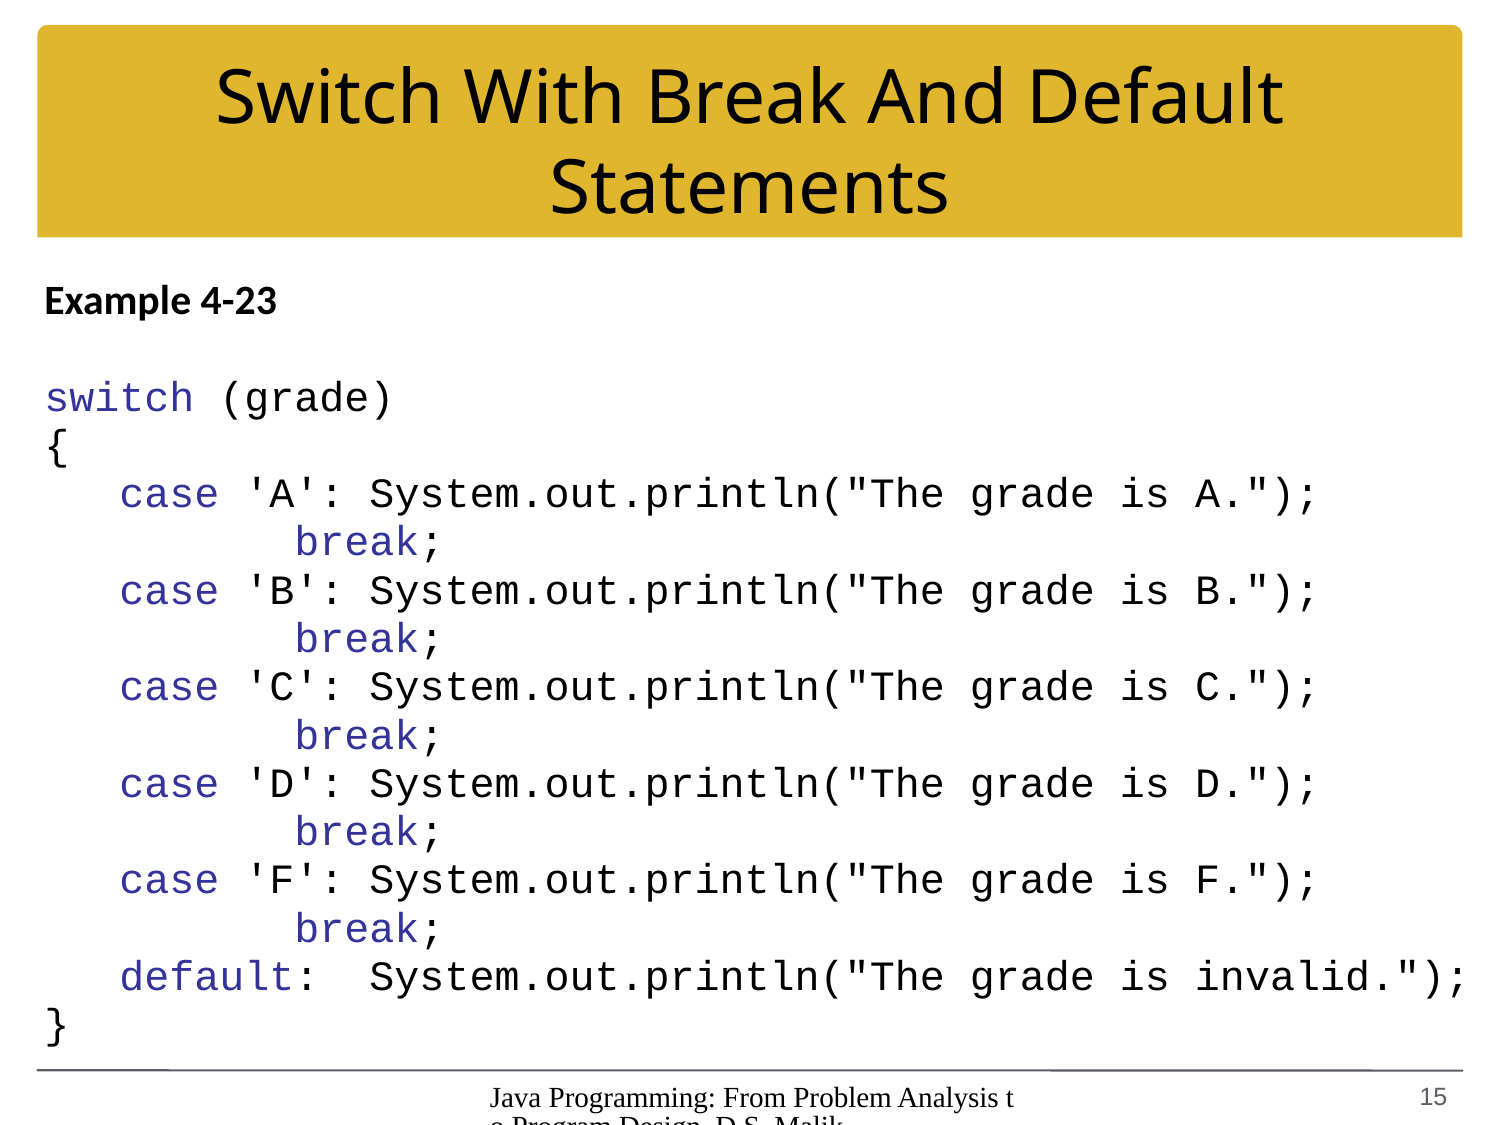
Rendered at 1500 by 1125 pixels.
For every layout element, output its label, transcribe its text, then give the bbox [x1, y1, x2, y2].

text_box Example 4-23 switch (grade) { case 'A': System.out.println("The grade is A."); break; case 'B': System.out.println("The grade is B."); break; case 'C': System.out.println("The grade is C."); break; case 'D': System.out.println("The grade is D."); break; case 'F': System.out.println("The grade is F."); break; default: System.out.println("The grade is invalid."); } [29, 275, 1500, 1125]
title Switch With Break And Default Statements [49, 44, 1451, 233]
